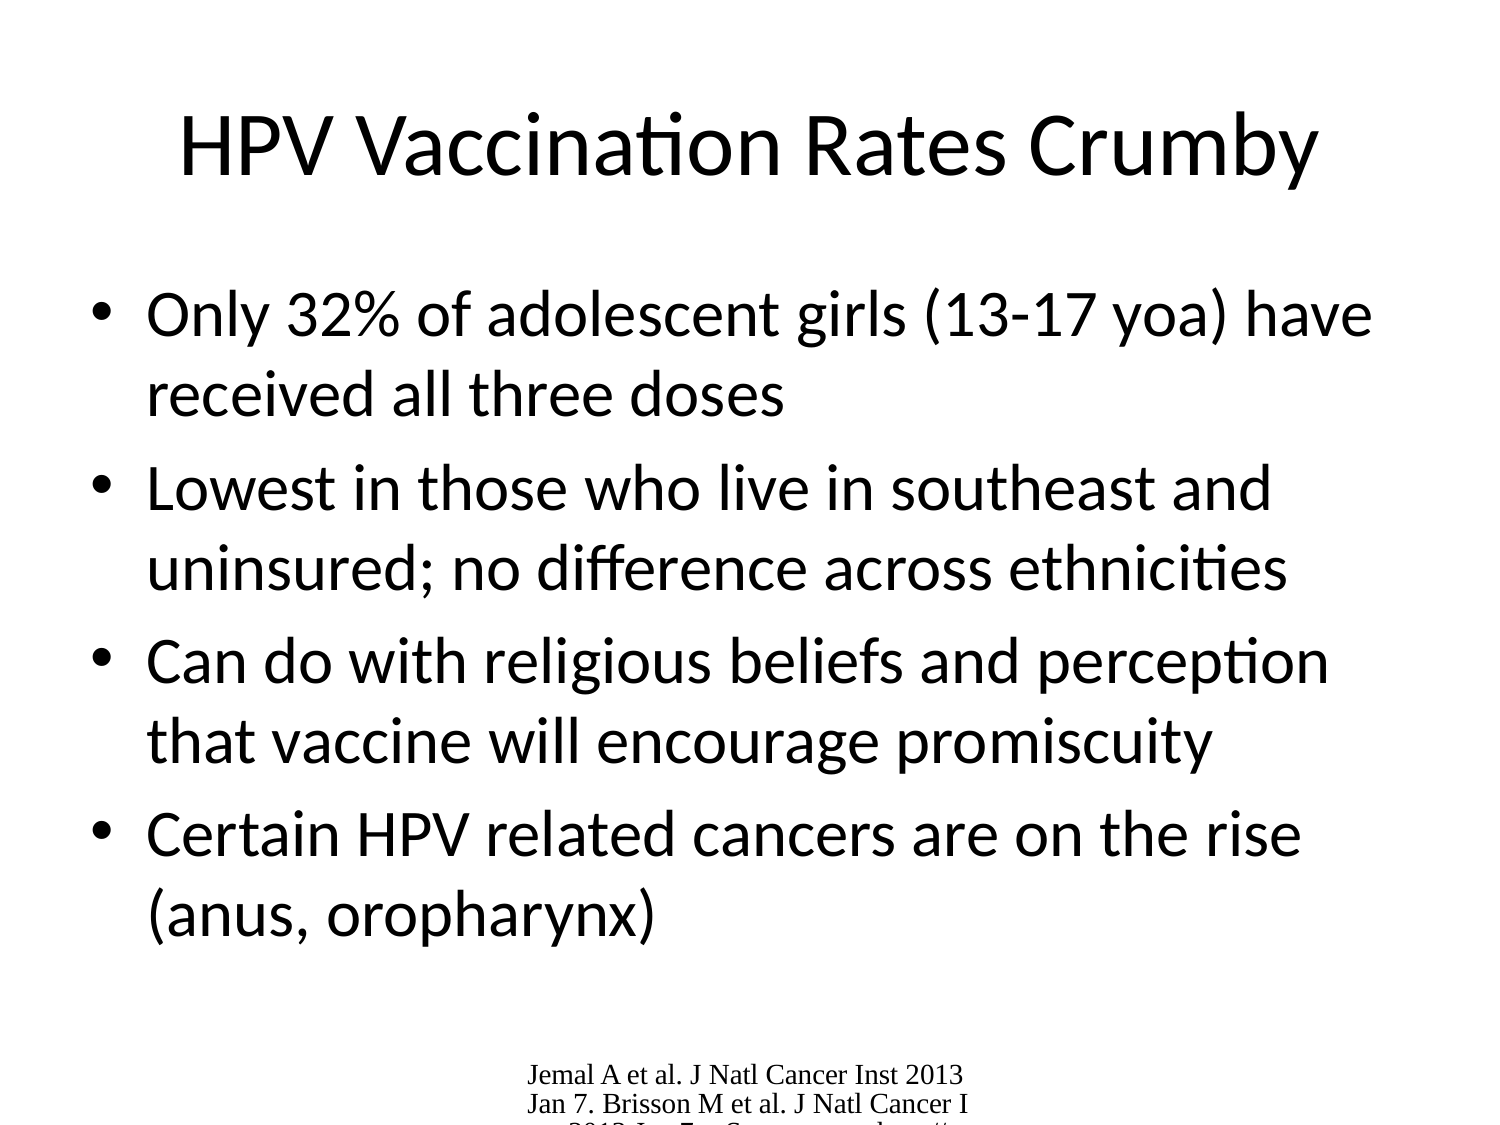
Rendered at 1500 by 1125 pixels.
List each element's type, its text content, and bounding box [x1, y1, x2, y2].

title HPV Vaccination Rates Crumby [75, 45, 1425, 233]
list Only 32% of adolescent girls (13-17 yoa) have received all three doses Lowest in those who live in southeast and uninsured; no difference across ethnicities Can do with religious beliefs and perception that vaccine will encourage promiscuity Certain HPV related cancers are on the rise (anus, oropharynx) [75, 262, 1425, 1005]
footer Jemal A et al. J Natl Cancer Inst 2013 Jan 7. Brisson M et al. J Natl Cancer Inst 2013 Jan 7. - See more at: http://www.jwatch.org/wh201301310000002/2013/01/31/hpv-vaccination-just-do-it#sthash.dXekJe4e.dpuf [512, 1042, 988, 1103]
